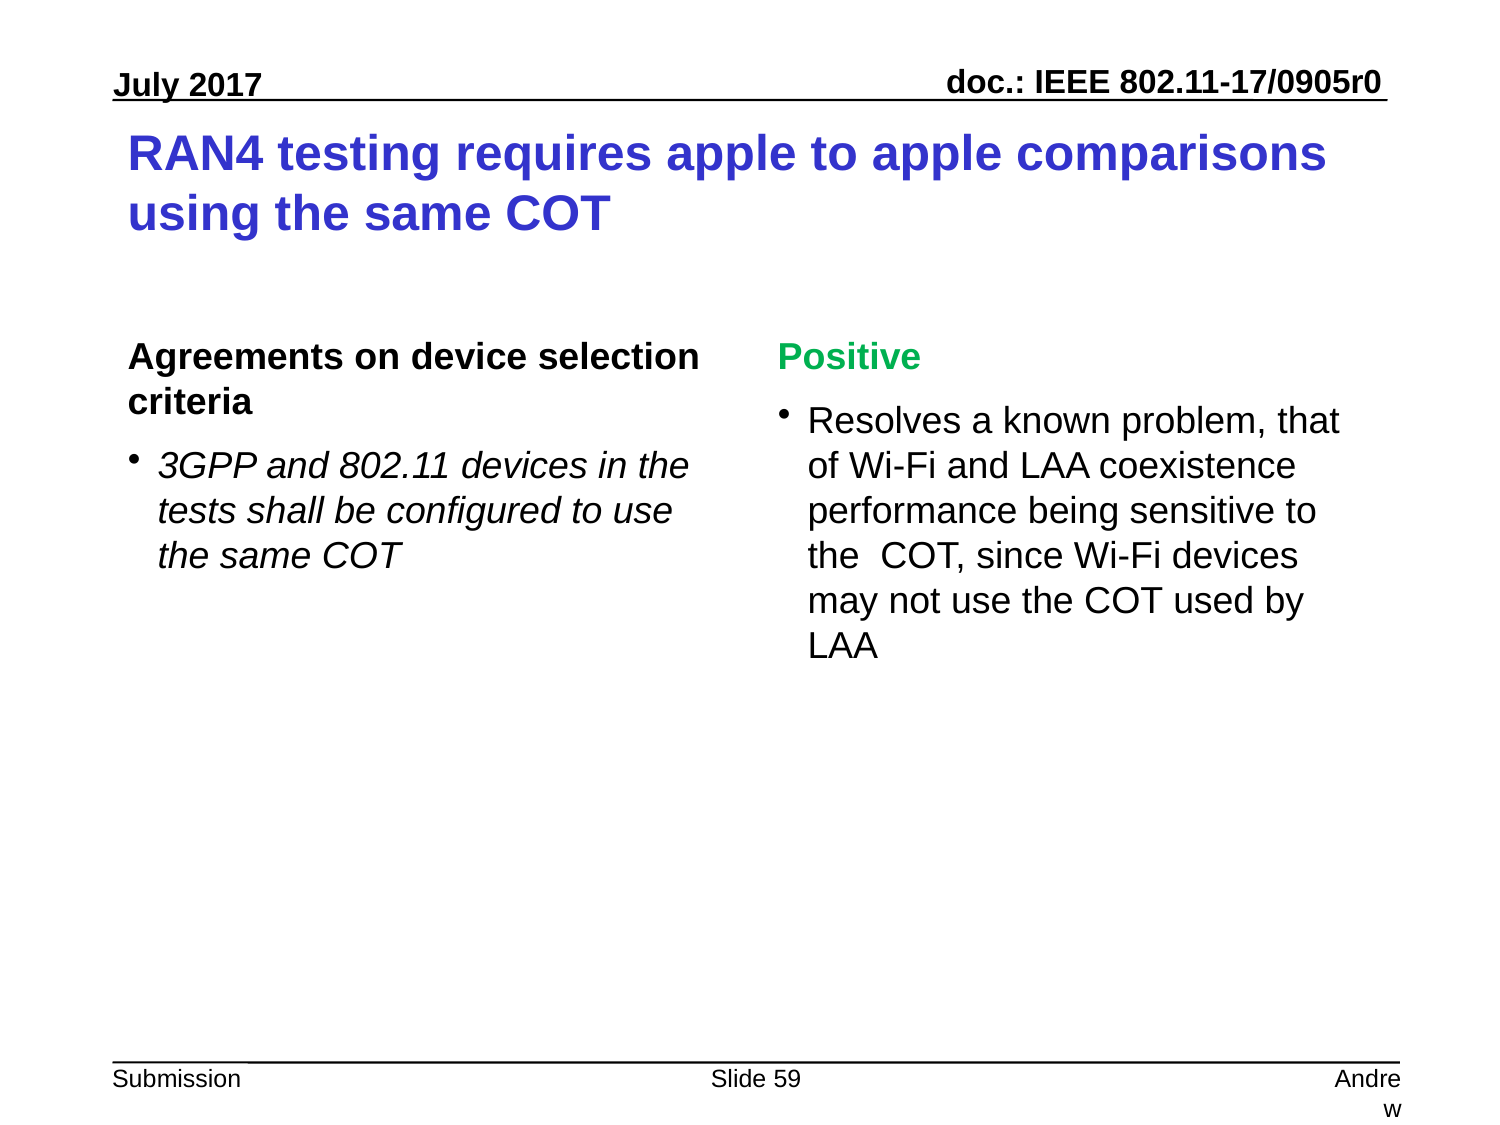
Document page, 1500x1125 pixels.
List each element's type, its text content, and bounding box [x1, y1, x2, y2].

list Positive Resolves a known problem, that of Wi-Fi and LAA coexistence performance being sensitive to the COT, since Wi-Fi devices may not use the COT used by LAA [762, 324, 1388, 1000]
footer Andrew Myles, Cisco [1320, 1061, 1402, 1093]
list Agreements on device selection criteria 3GPP and 802.11 devices in the tests shall be configured to use the same COT [112, 324, 738, 1000]
slide_number Slide 59 [709, 1061, 803, 1093]
title RAN4 testing requires apple to apple comparisons using the same COT [112, 112, 1388, 288]
